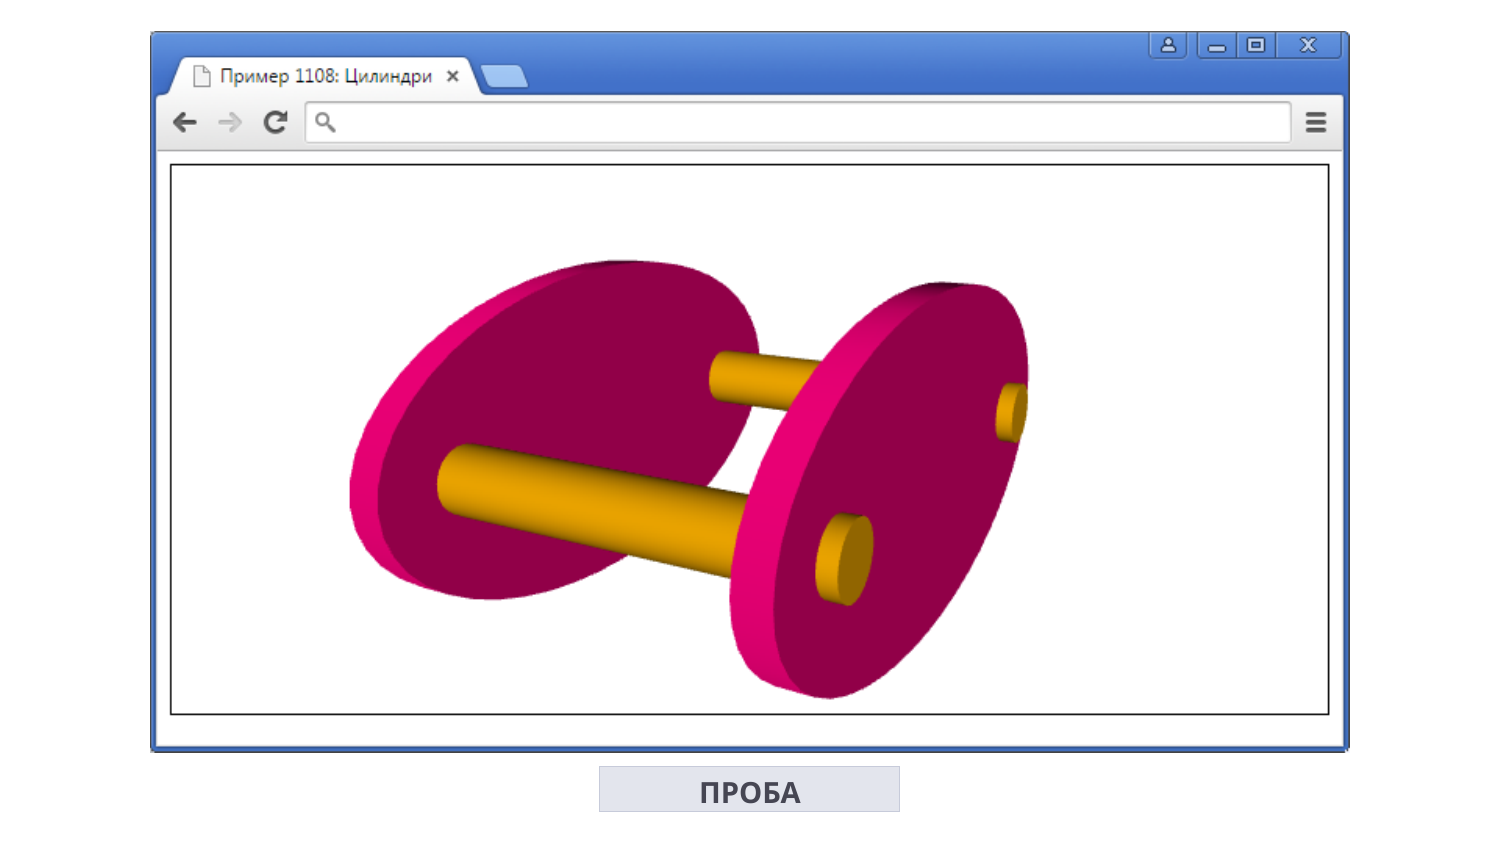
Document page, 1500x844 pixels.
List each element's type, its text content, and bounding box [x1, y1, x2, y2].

picture [149, 31, 1351, 753]
text_box ПРОБА [599, 766, 900, 812]
